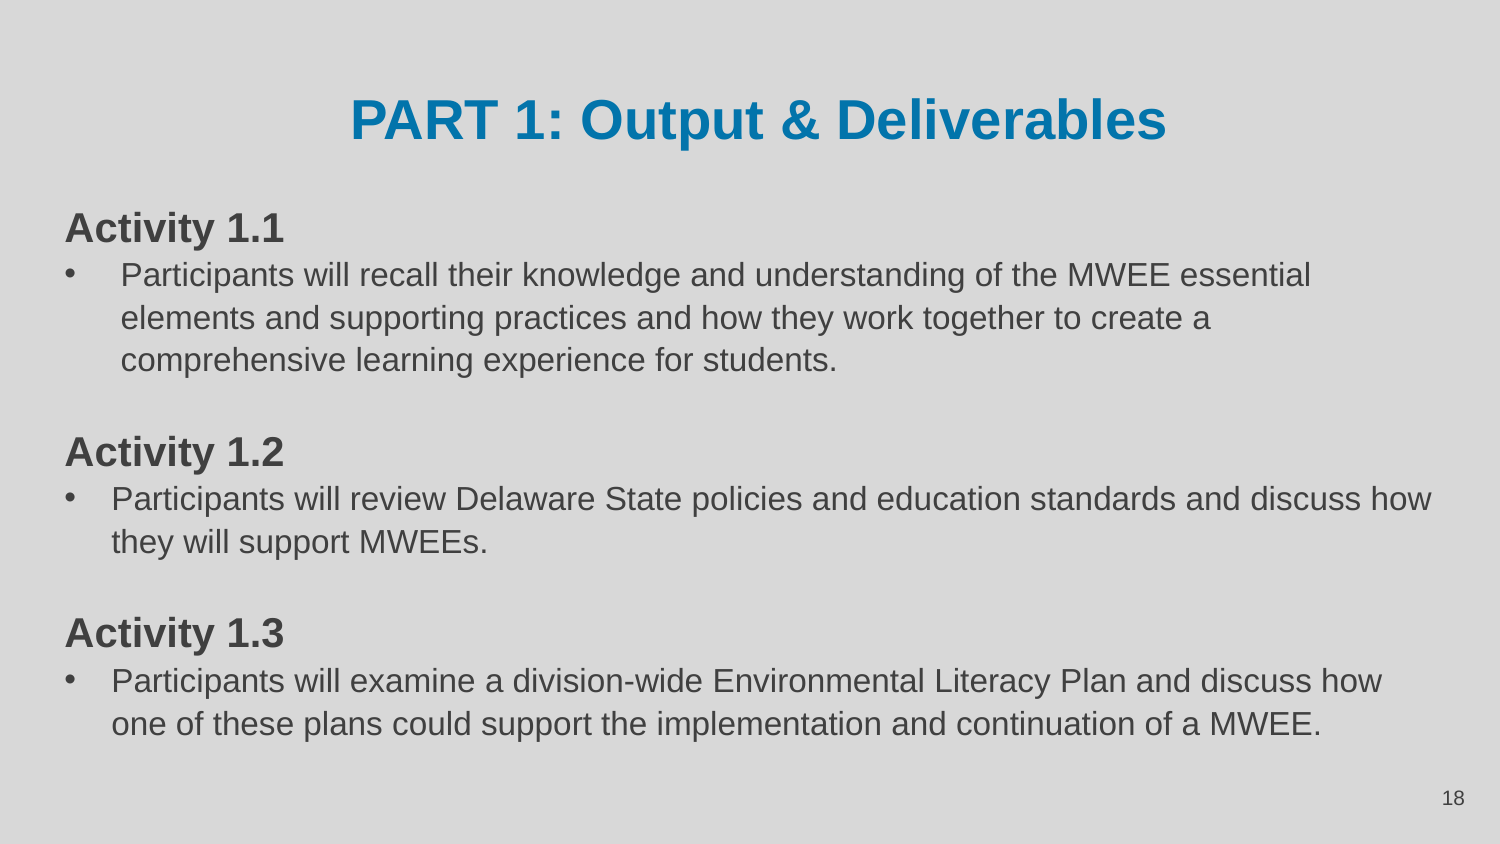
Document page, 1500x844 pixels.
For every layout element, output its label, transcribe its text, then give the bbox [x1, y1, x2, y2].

slide_number ‹#› [1389, 764, 1480, 830]
text_box Activity 1.1 Participants will recall their knowledge and understanding of the MWEE essential elements and supporting practices and how they work together to create a comprehensive learning experience for students. Activity 1.2 Participants will review Delaware State policies and education standards and discuss how they will support MWEEs. Activity 1.3 Participants will examine a division-wide Environmental Literacy Plan and discuss how one of these plans could support the implementation and continuation of a MWEE. [41, 185, 1459, 753]
title PART 1: Output & Deliverables [60, 43, 1459, 185]
